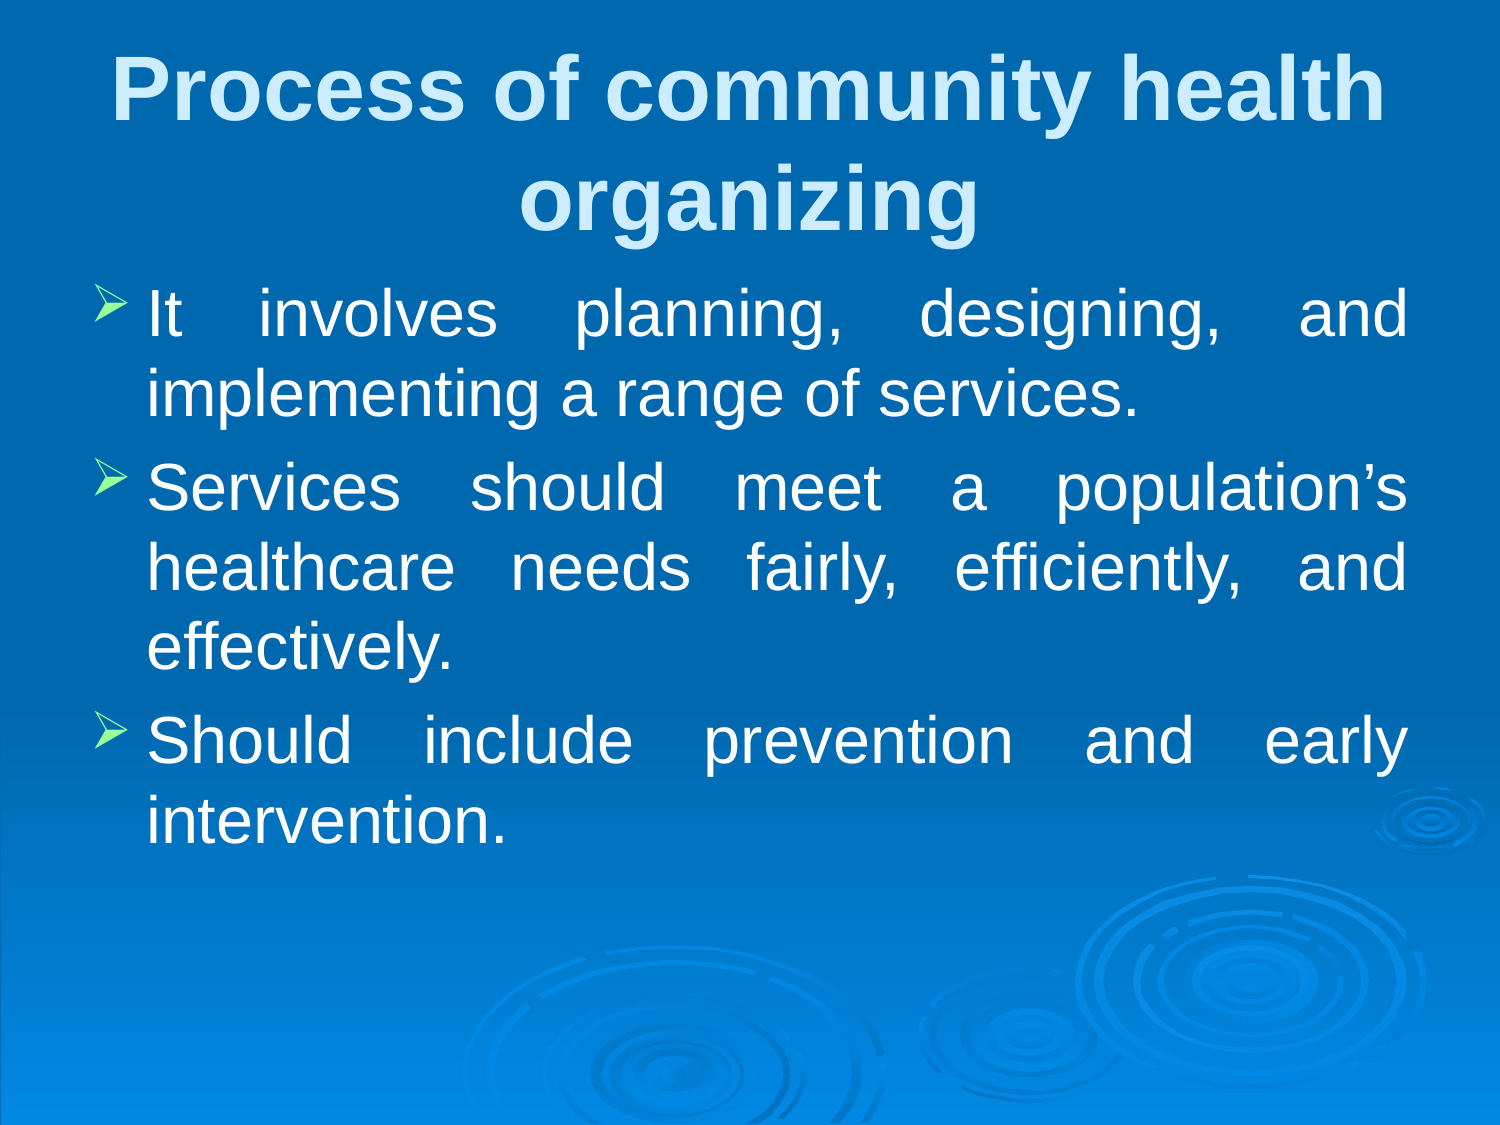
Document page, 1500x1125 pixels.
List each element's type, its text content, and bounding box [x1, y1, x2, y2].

list It involves planning, designing, and implementing a range of services. Services should meet a population’s healthcare needs fairly, efficiently, and effectively. Should include prevention and early intervention. [74, 262, 1426, 1006]
title Process of community health organizing [74, 45, 1426, 233]
